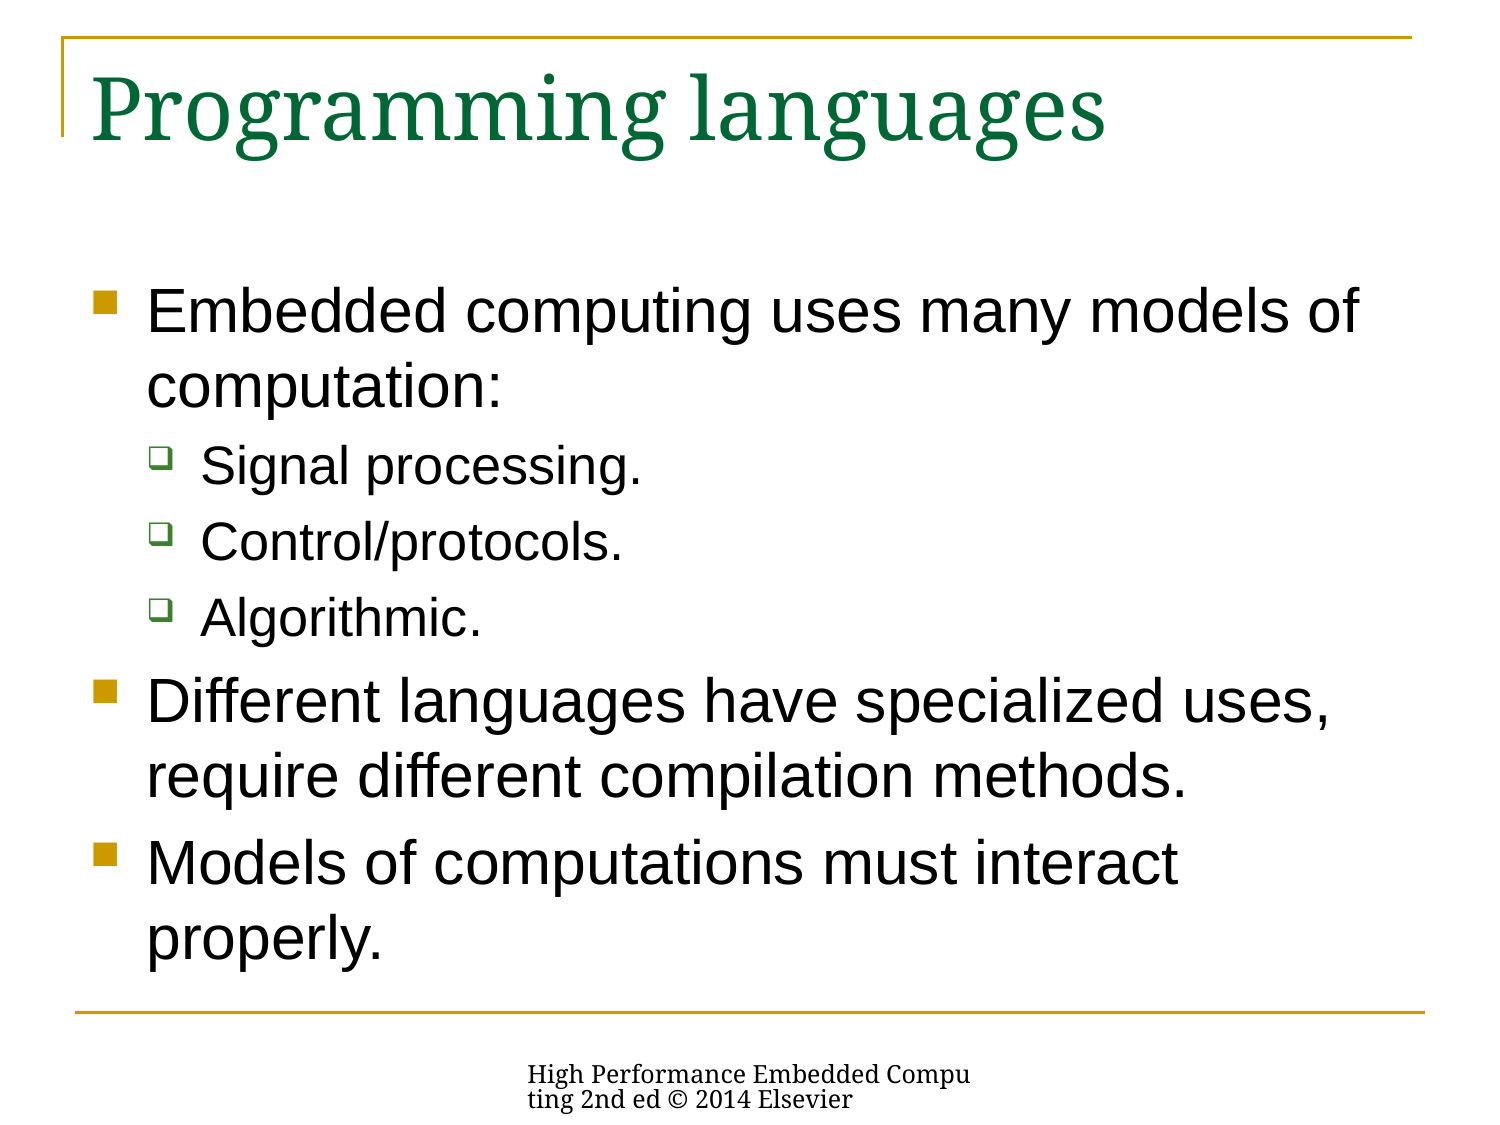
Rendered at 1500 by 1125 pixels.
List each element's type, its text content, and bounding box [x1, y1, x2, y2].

footer High Performance Embedded Computing 2nd ed © 2014 Elsevier [512, 1025, 988, 1100]
list Embedded computing uses many models of computation: Signal processing. Control/protocols. Algorithmic. Different languages have specialized uses, require different compilation methods. Models of computations must interact properly. [75, 262, 1425, 1006]
title Programming languages [75, 45, 1425, 233]
